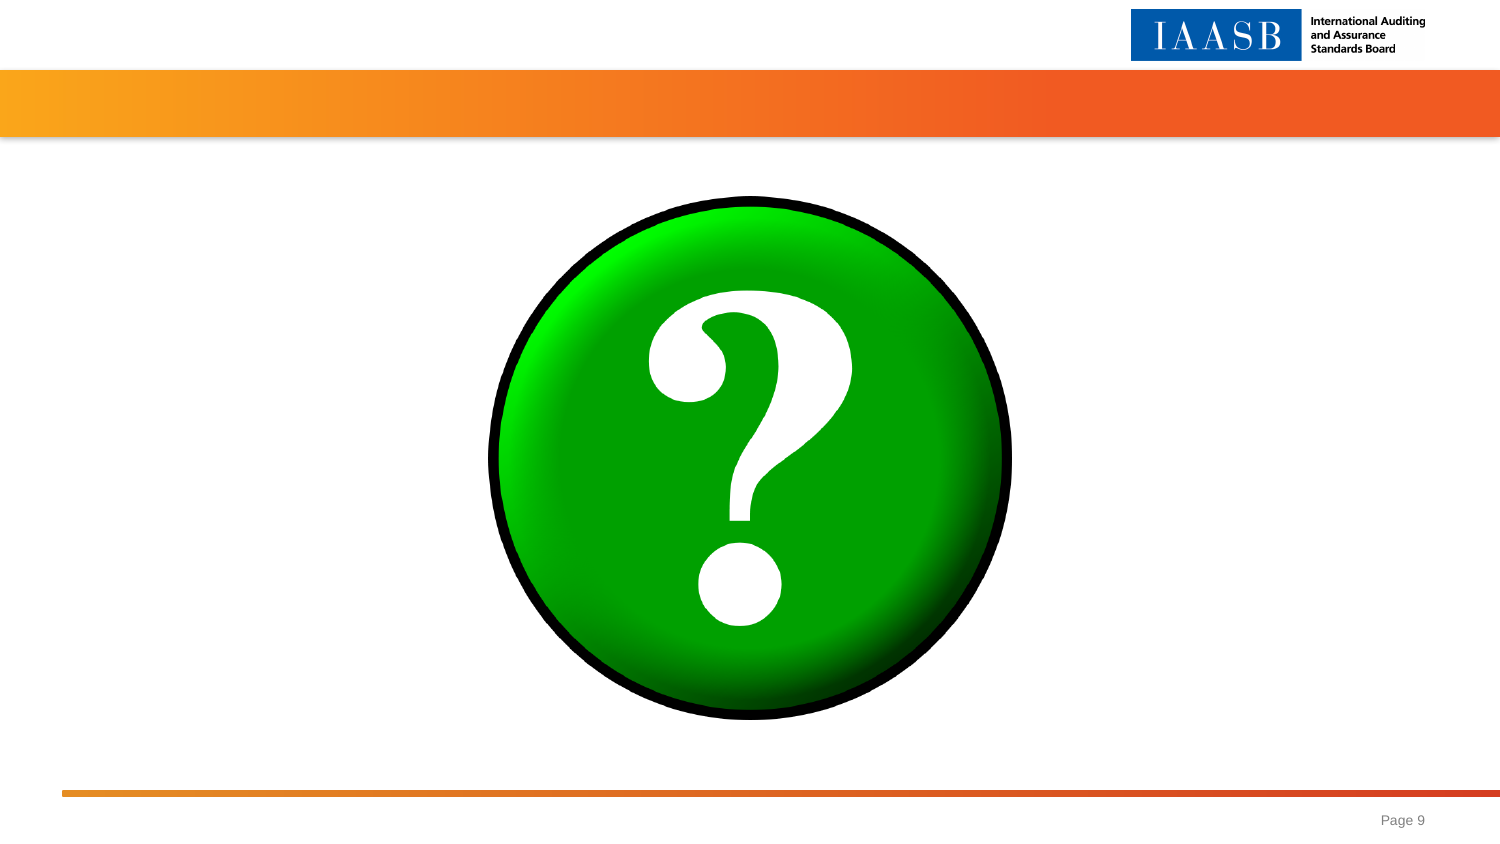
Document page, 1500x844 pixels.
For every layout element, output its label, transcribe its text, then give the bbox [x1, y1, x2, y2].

picture [1131, 9, 1425, 61]
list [488, 196, 1012, 721]
slide_number Page 9 [972, 801, 1425, 839]
